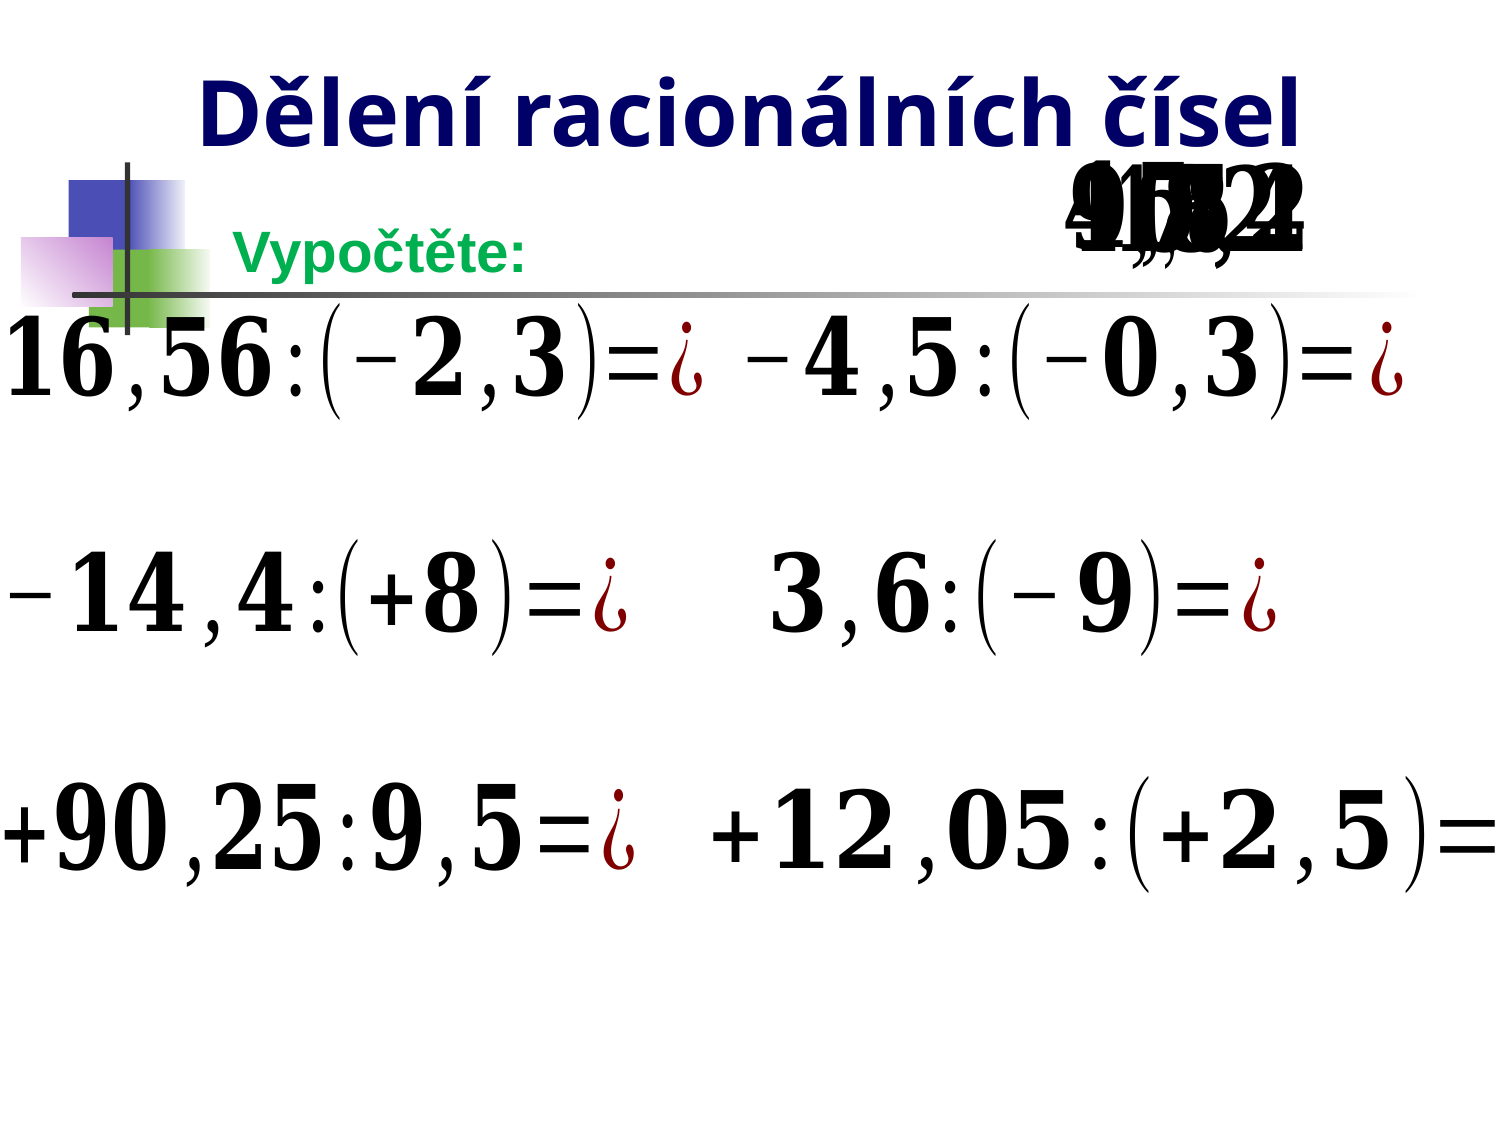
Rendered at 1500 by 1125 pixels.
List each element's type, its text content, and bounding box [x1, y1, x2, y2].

text_box Vypočtěte: [217, 207, 1392, 292]
title Dělení racionálních čísel [0, 63, 1500, 173]
